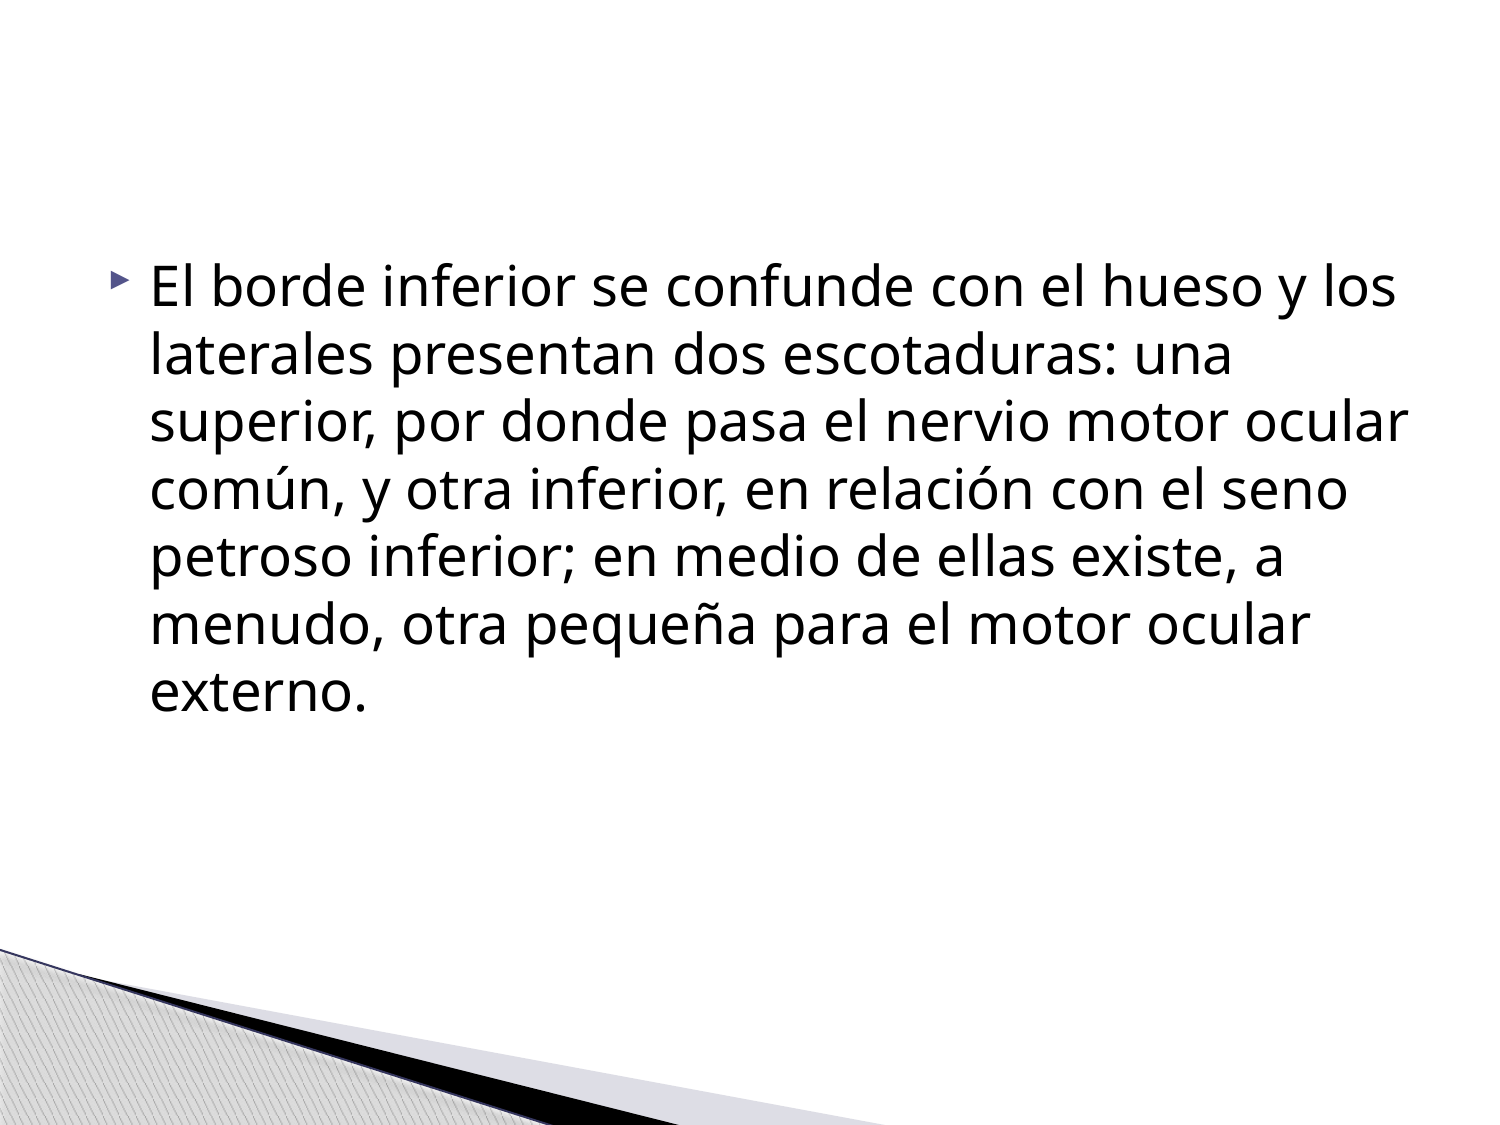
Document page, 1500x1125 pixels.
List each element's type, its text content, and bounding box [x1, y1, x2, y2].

list El borde inferior se confunde con el hueso y los laterales presentan dos escotaduras: una superior, por donde pasa el nervio motor ocular común, y otra inferior, en relación con el seno petroso inferior; en medio de ellas existe, a menudo, otra pequeña para el motor ocular externo. [75, 243, 1425, 986]
